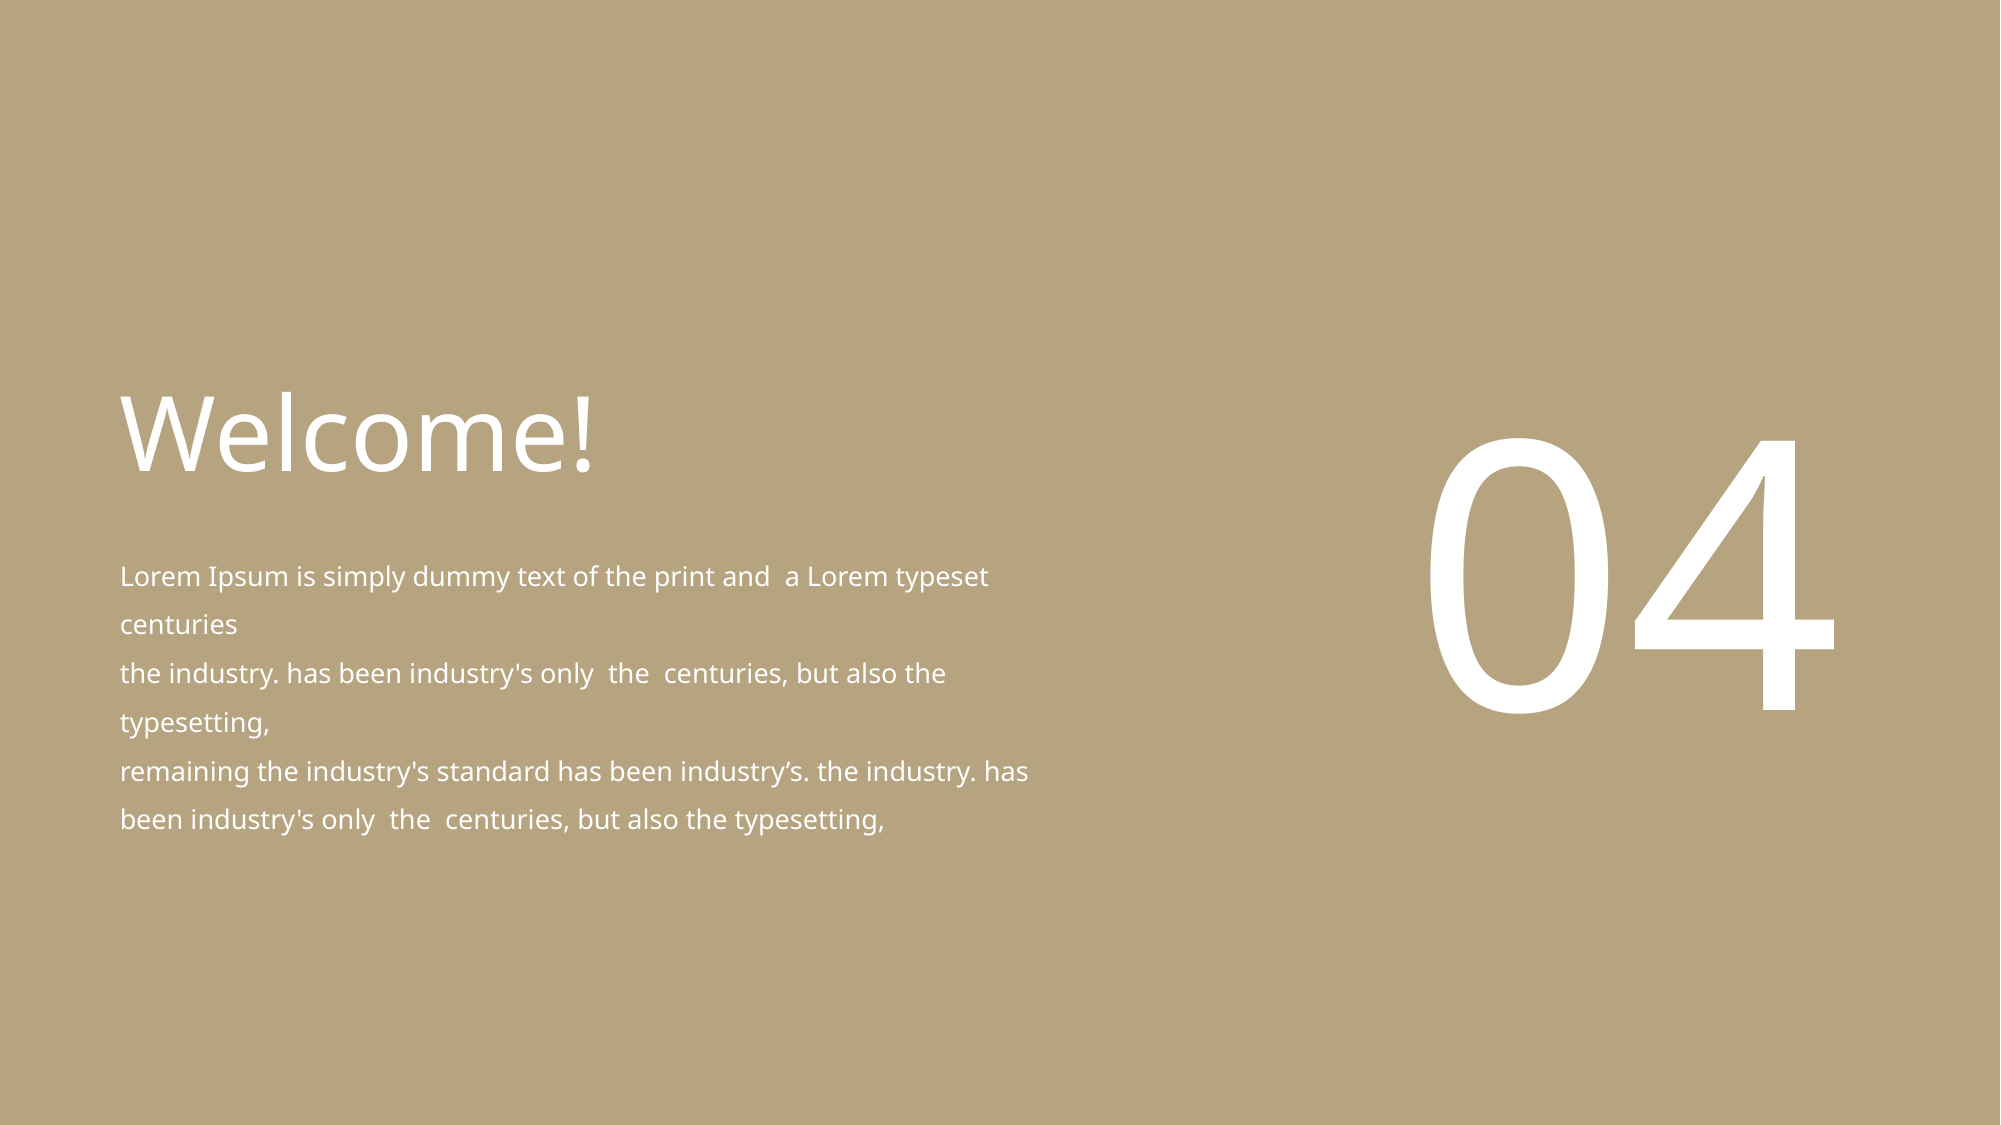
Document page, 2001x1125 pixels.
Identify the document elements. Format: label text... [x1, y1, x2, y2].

text_box Welcome! [104, 383, 635, 499]
text_box 04 [1397, 327, 1895, 793]
text_box Lorem Ipsum is simply dummy text of the print and a Lorem typeset centuries the industry. has been industry's only the centuries, but also the typesetting, remaining the industry's standard has been industry’s. the industry. has been industry's only the centuries, but also the typesetting, [104, 535, 1065, 843]
